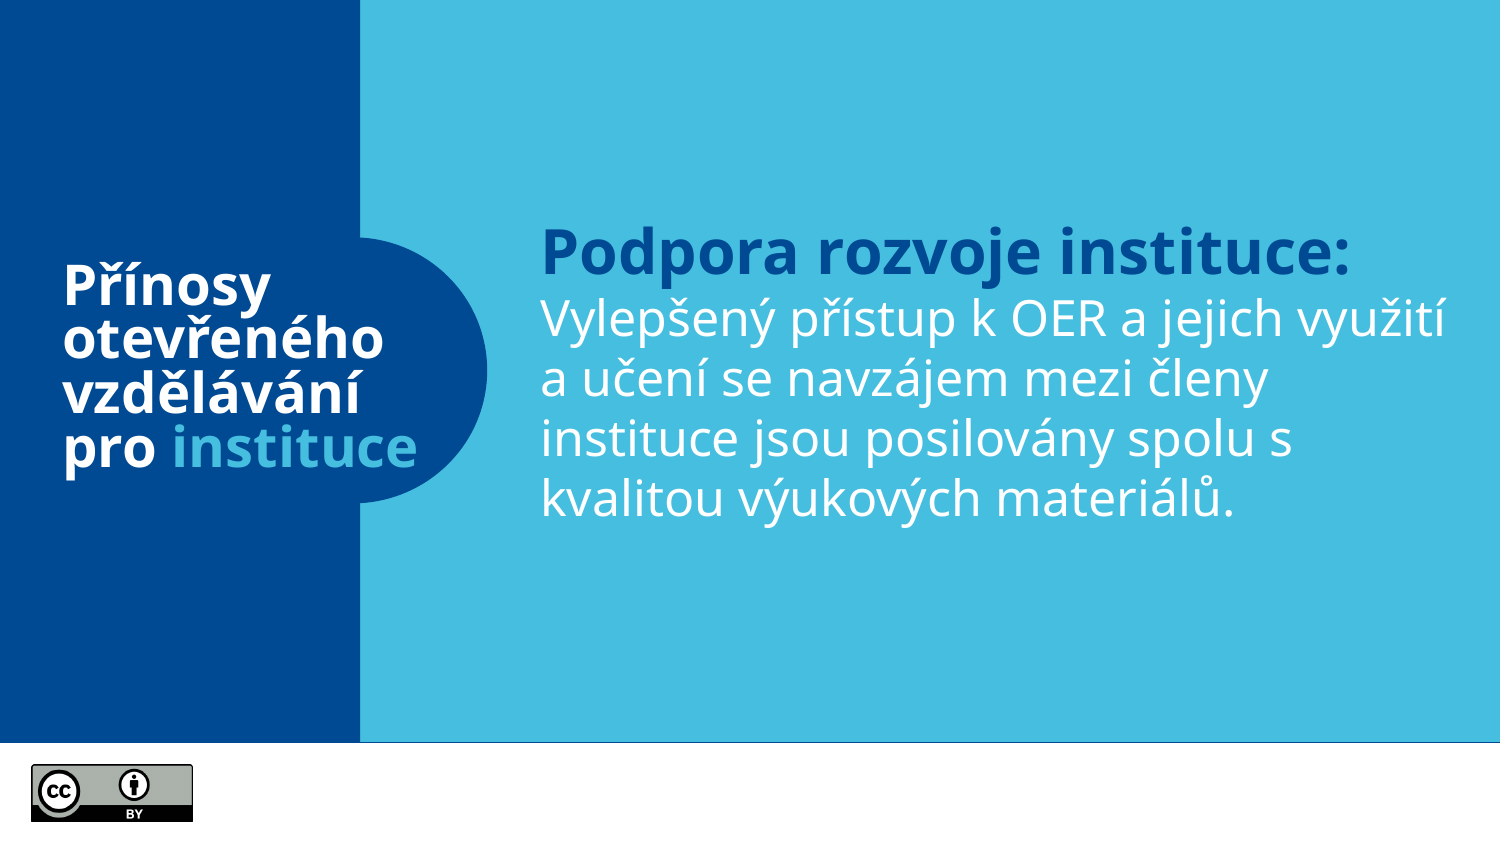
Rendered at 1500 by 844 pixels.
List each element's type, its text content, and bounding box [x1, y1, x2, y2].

text_box [300, 493, 405, 504]
text_box [462, 292, 488, 448]
text_box Přínosy otevřeného vzdělávání pro instituce [47, 246, 462, 493]
text_box Podpora rozvoje instituce: Vylepšený přístup k OER a jejich využití a učení se navzájem mezi členy instituce jsou posilovány spolu s kvalitou výukových materiálů. [525, 196, 1468, 542]
text_box [0, 0, 361, 742]
text_box [0, 750, 1500, 844]
picture [31, 764, 193, 822]
text_box [304, 237, 401, 246]
